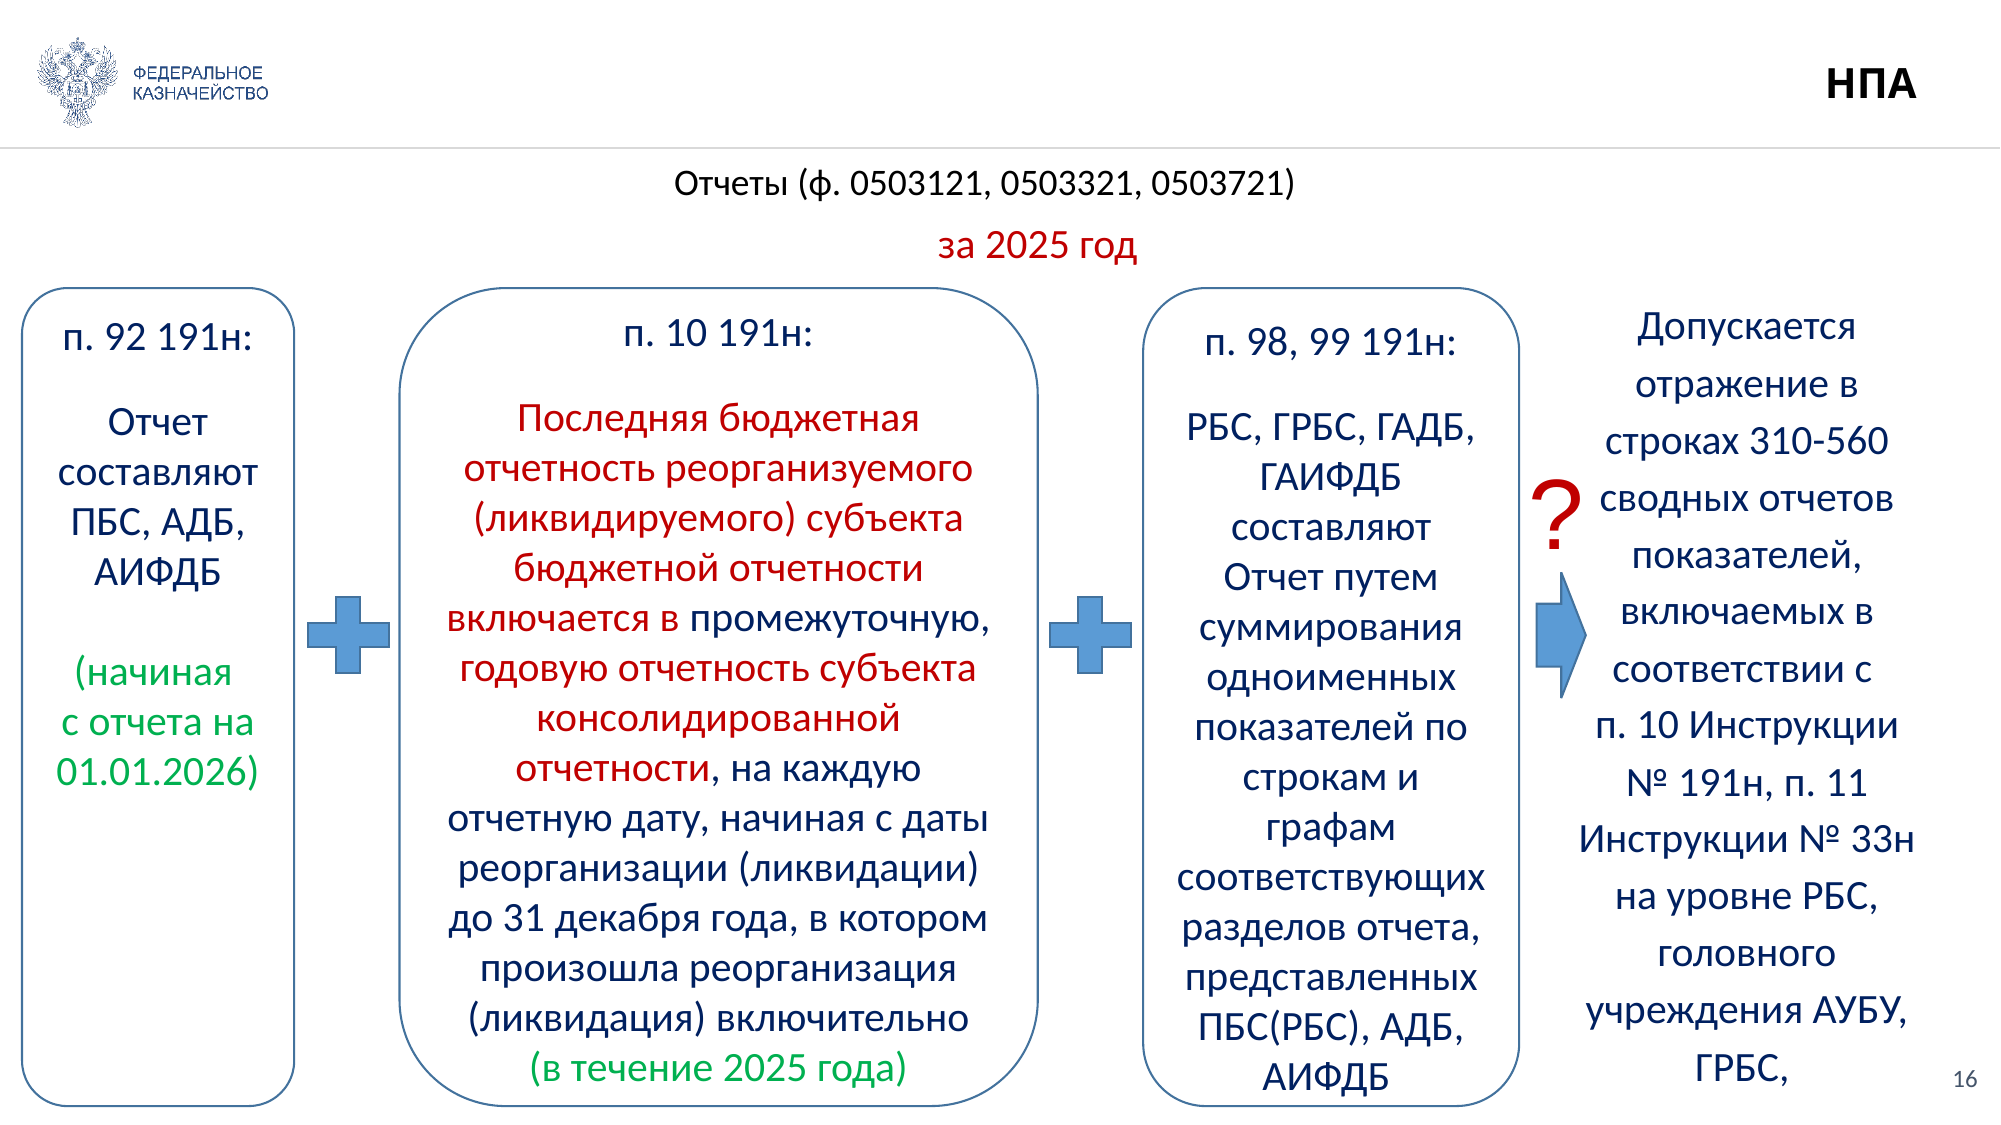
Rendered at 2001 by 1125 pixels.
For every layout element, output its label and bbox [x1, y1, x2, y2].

text_box [1142, 281, 1936, 1108]
text_box [643, 150, 1437, 274]
text_box [398, 287, 1039, 1108]
slide_number [1517, 1048, 1978, 1107]
text_box [268, 57, 1917, 108]
text_box [1049, 596, 1132, 674]
text_box [307, 596, 390, 674]
picture [37, 37, 268, 128]
text_box [20, 287, 296, 1108]
